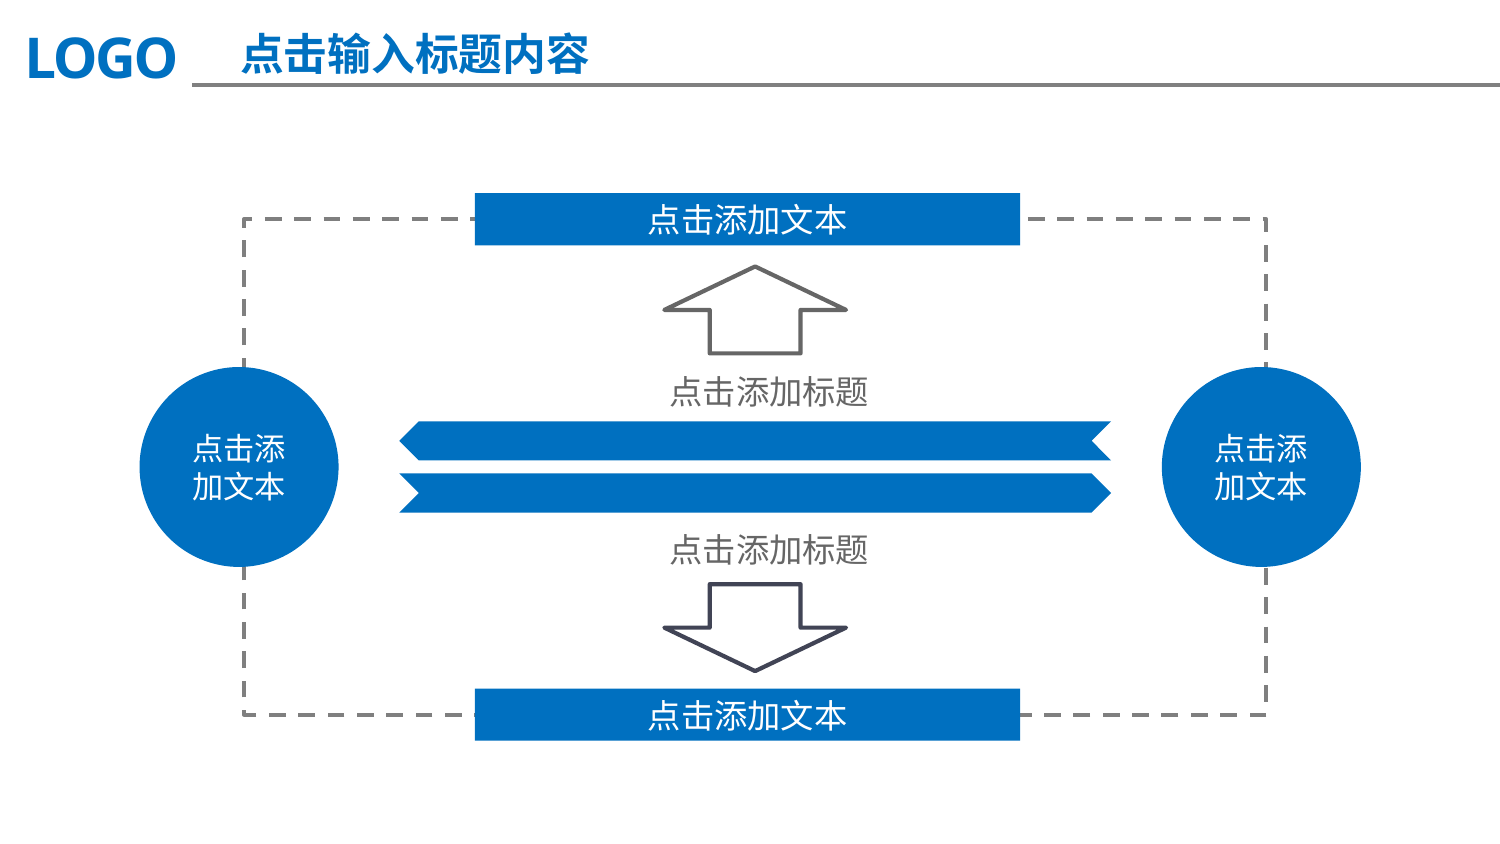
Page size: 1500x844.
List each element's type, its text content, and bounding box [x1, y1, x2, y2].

text_box 点击添加文本 [473, 191, 1022, 247]
text_box 点击添加标题 [658, 523, 881, 575]
text_box 点击添加文本 [1159, 364, 1363, 570]
text_box [662, 582, 849, 673]
text_box 点击添加标题 [658, 365, 881, 417]
text_box 点击输入标题内容 [212, 20, 618, 85]
text_box [242, 217, 1268, 717]
text_box [397, 471, 1114, 515]
text_box 点击添加文本 [473, 686, 1022, 743]
text_box [662, 264, 849, 356]
text_box [397, 419, 1113, 463]
text_box 点击添加文本 [137, 364, 341, 570]
